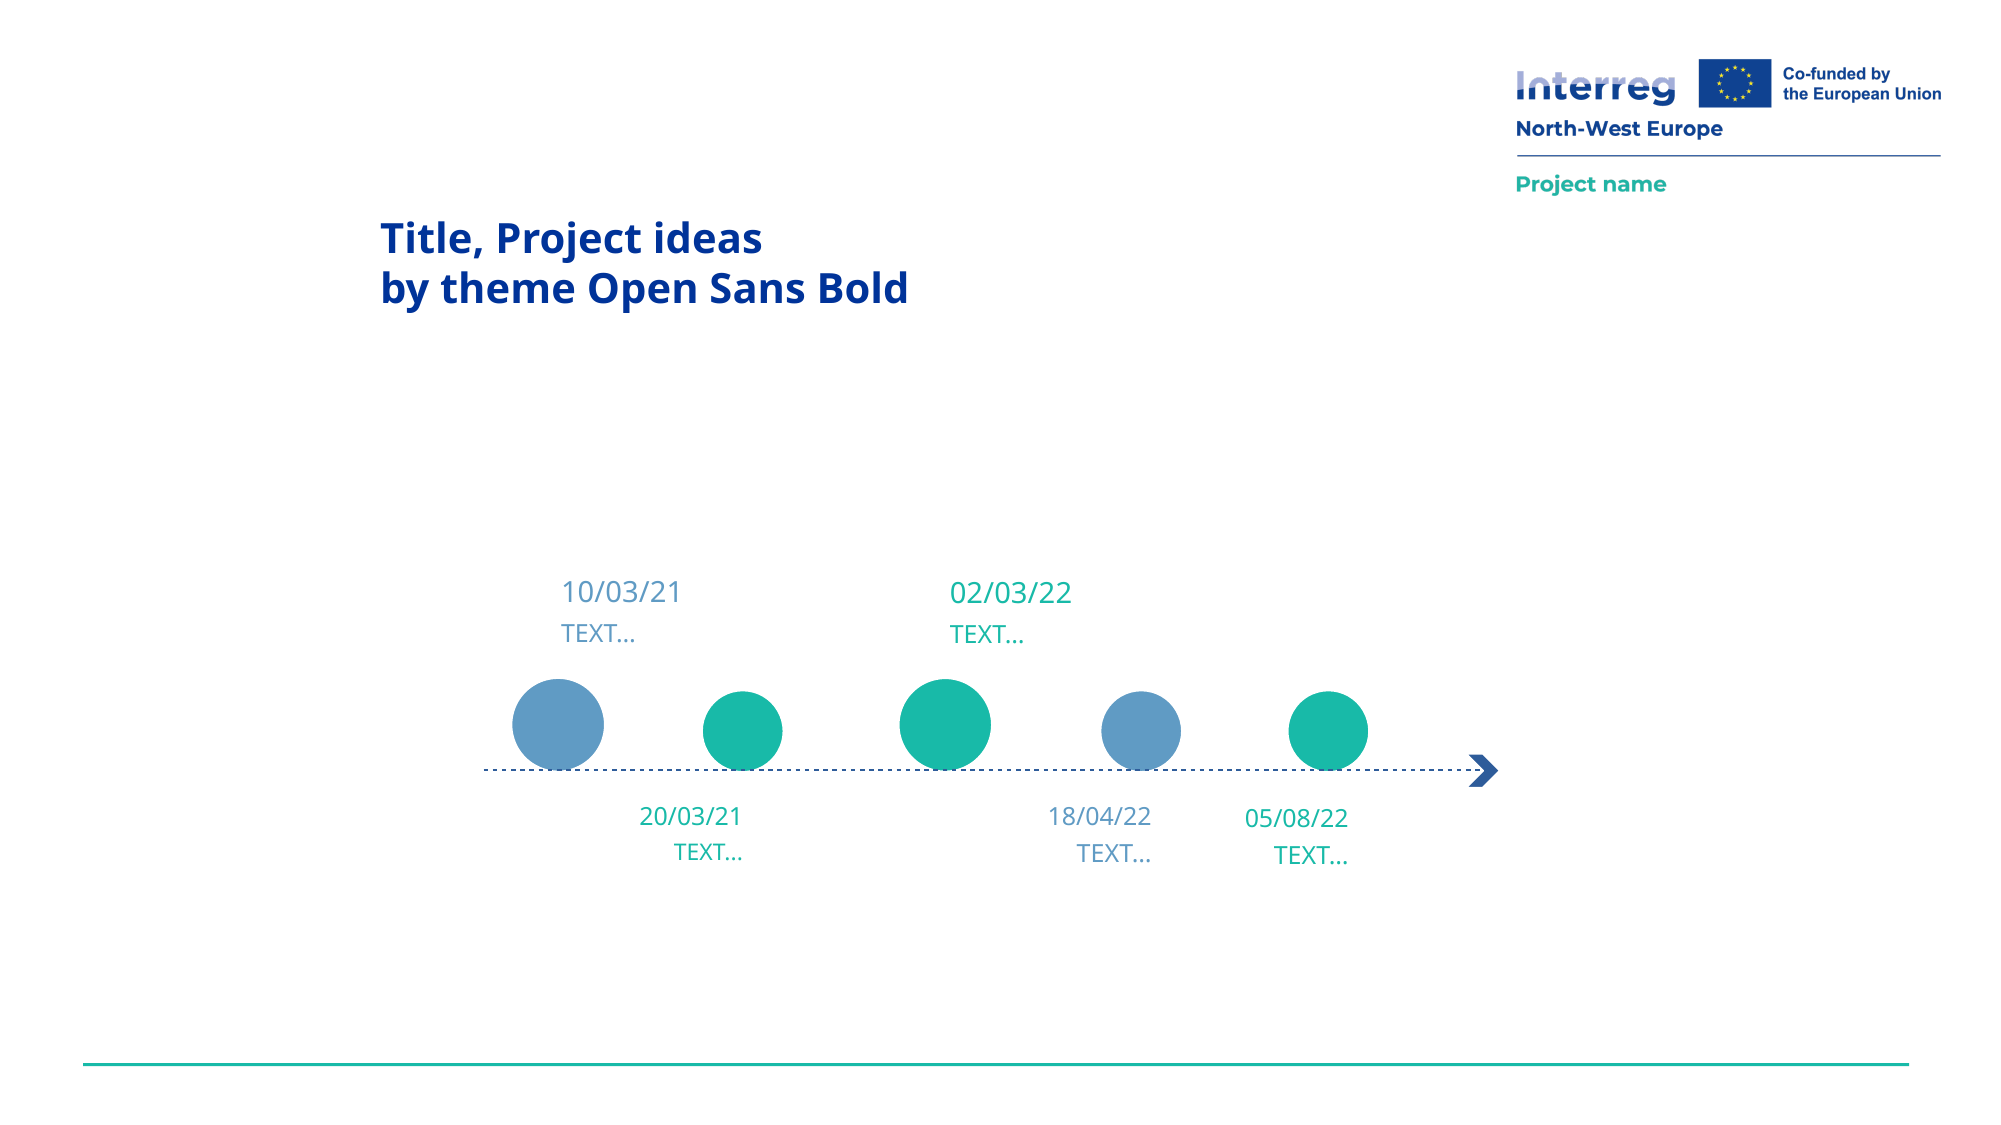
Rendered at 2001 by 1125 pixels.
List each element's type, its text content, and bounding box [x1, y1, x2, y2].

text_box Title, Project ideas by theme Open Sans Bold [365, 204, 1109, 352]
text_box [511, 487, 1500, 978]
picture [1458, 0, 2000, 251]
